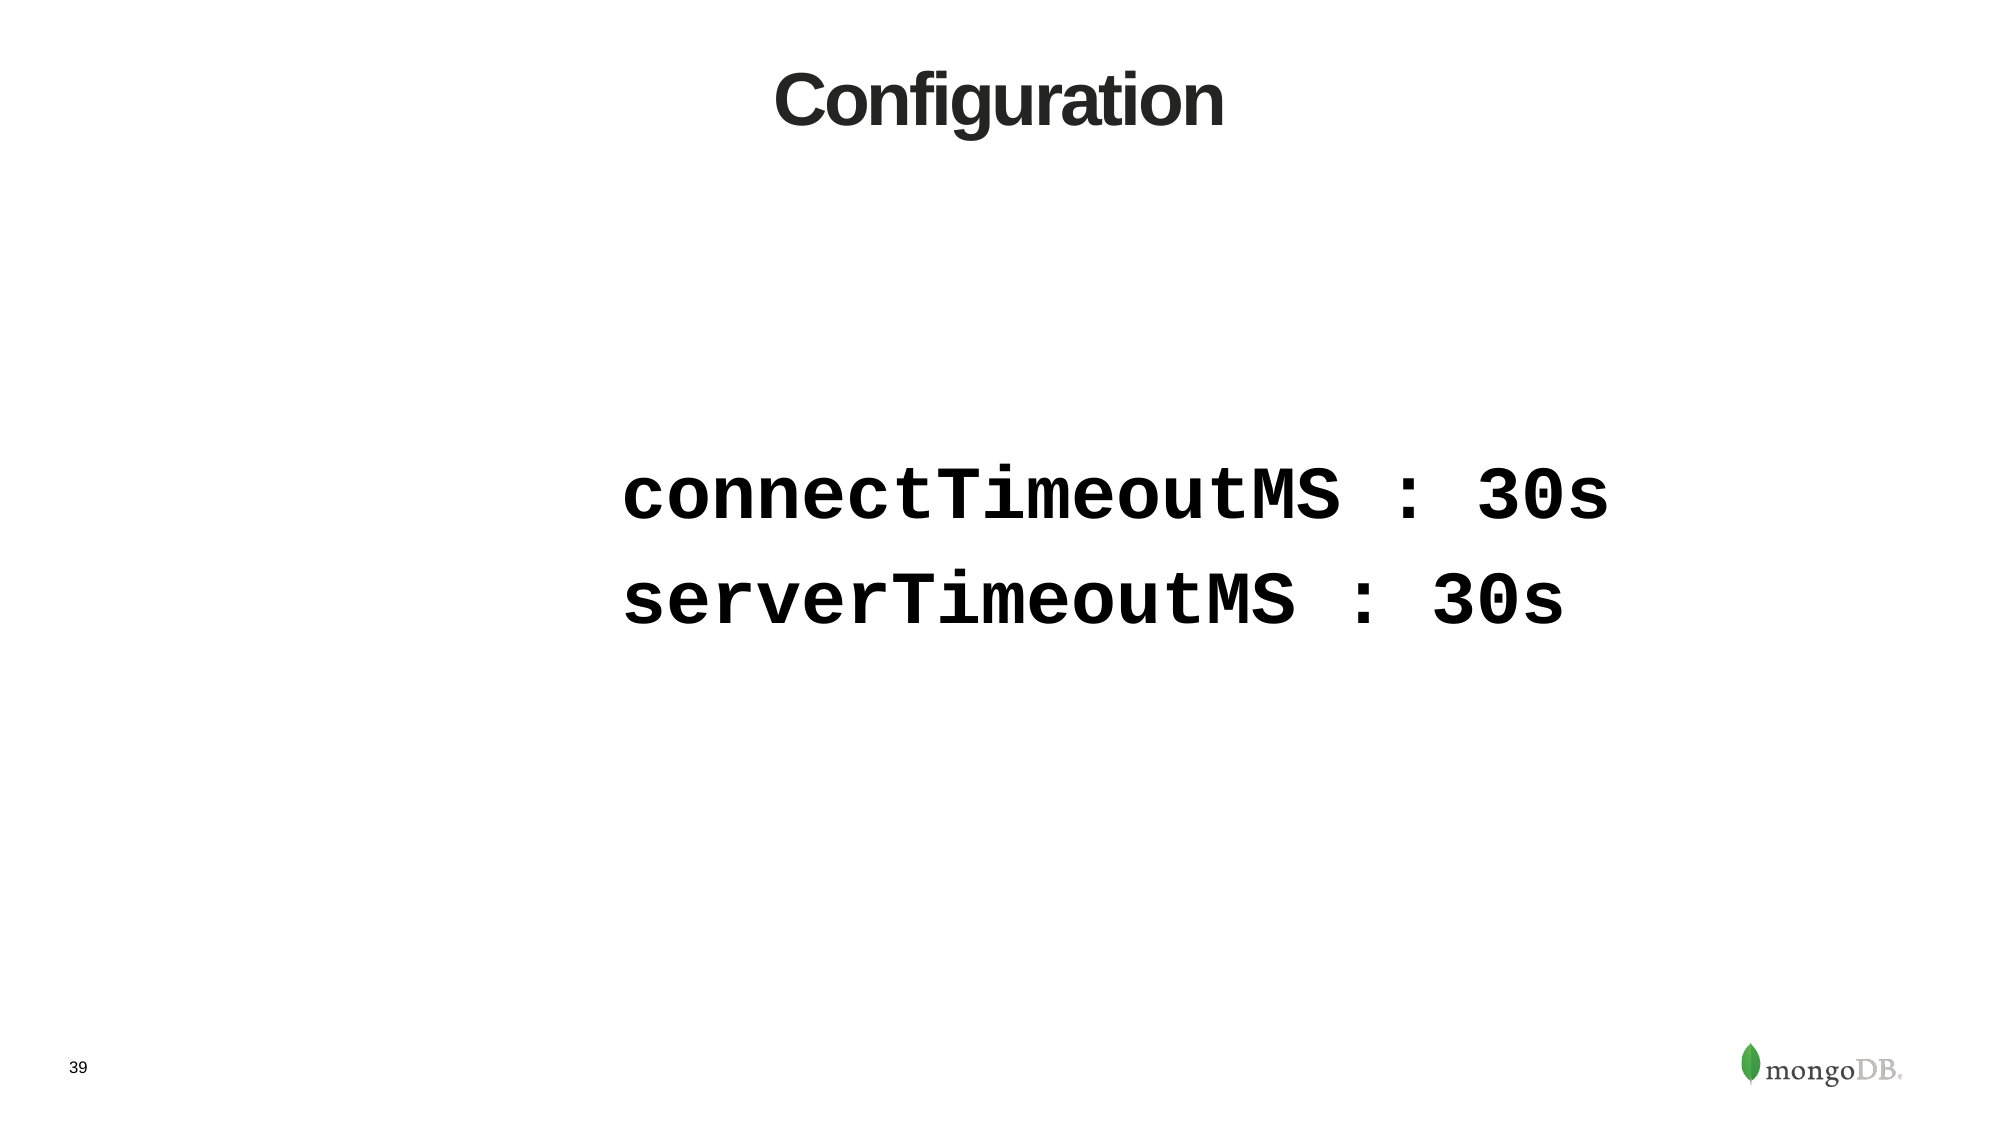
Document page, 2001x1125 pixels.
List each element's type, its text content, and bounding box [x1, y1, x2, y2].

list connectTimeoutMS : 30s serverTimeoutMS : 30s [99, 241, 1900, 1058]
title Configuration [99, 1, 1900, 190]
